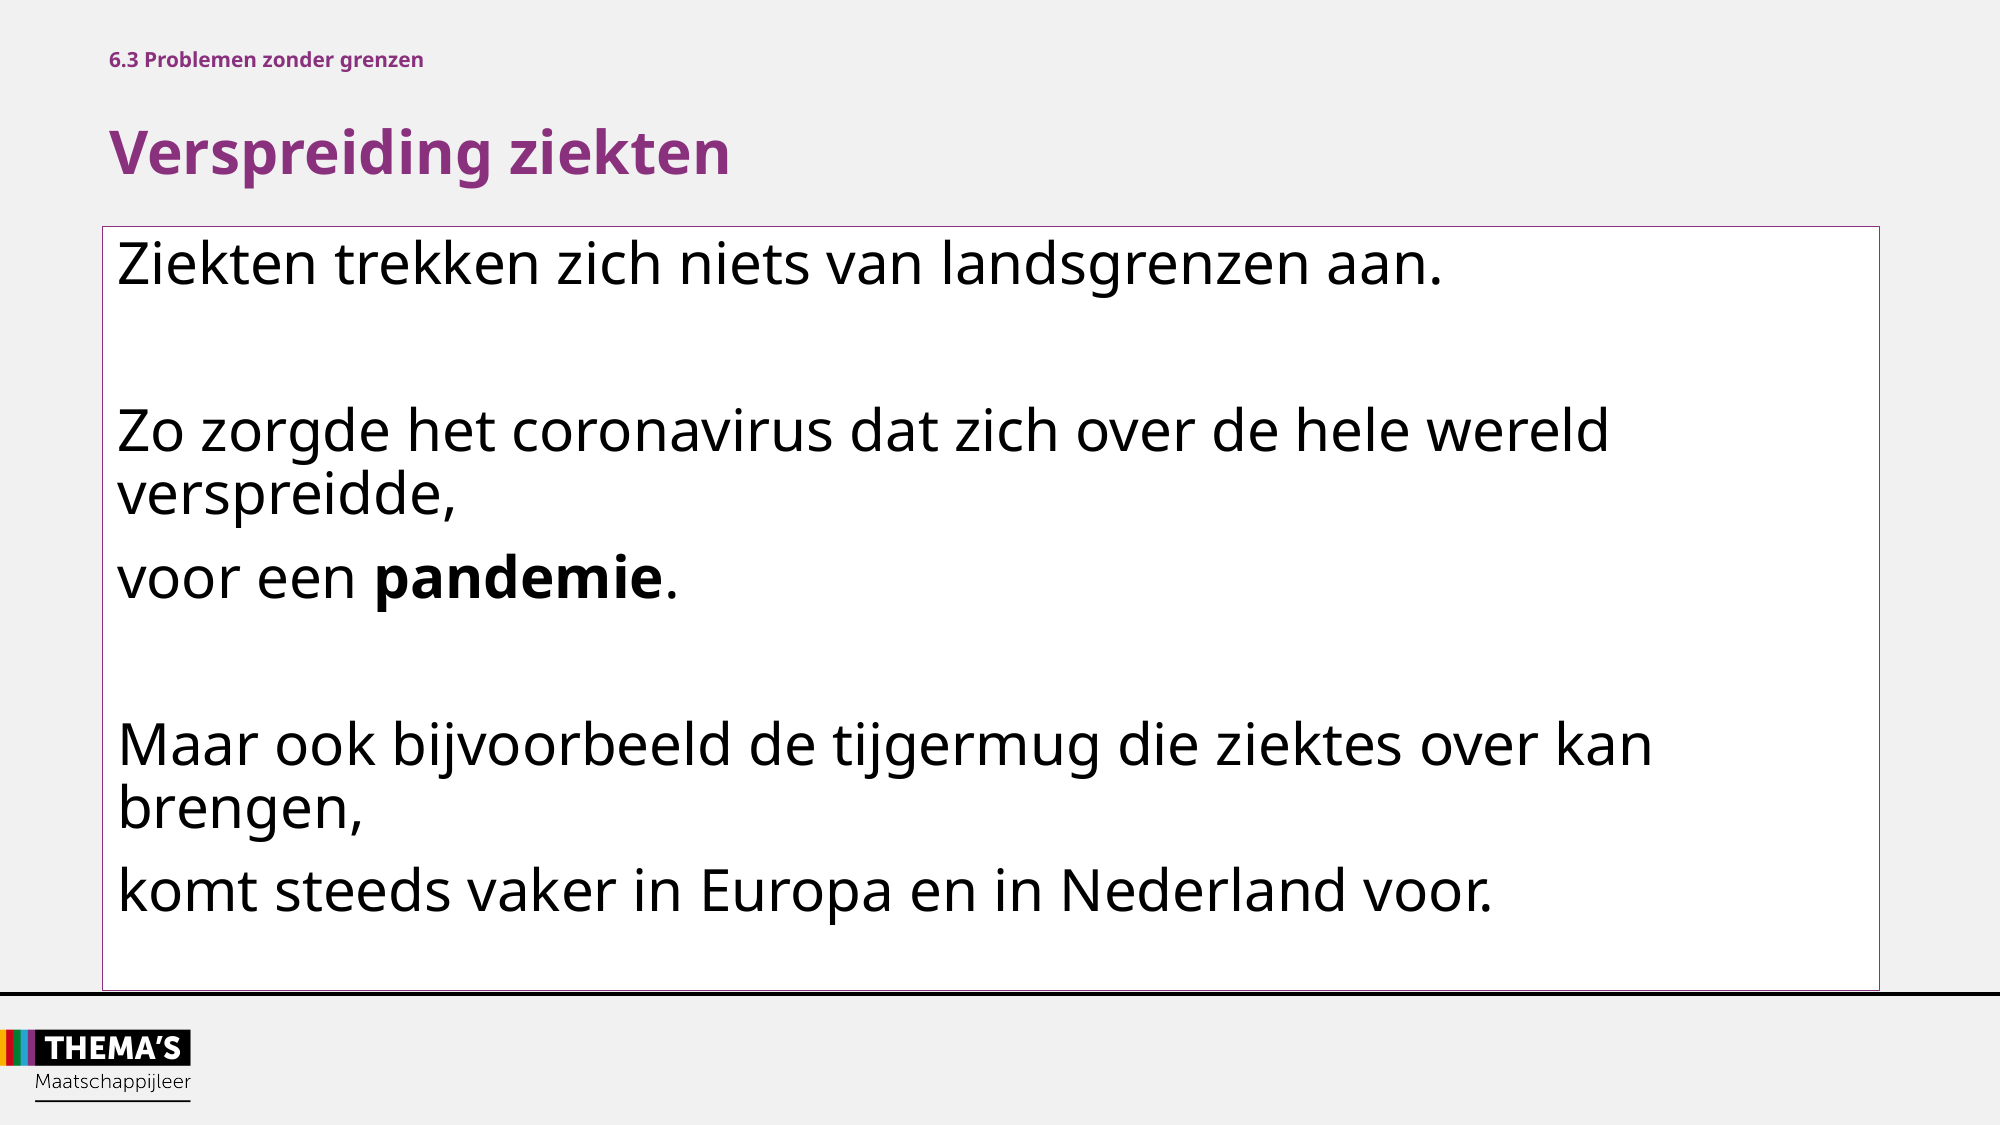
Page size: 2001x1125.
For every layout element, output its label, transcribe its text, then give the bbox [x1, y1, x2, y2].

list Verspreiding ziekten [94, 114, 1879, 205]
list Ziekten trekken zich niets van landsgrenzen aan. Zo zorgde het coronavirus dat zich over de hele wereld verspreidde, voor een pandemie. Maar ook bijvoorbeeld de tijgermug die ziektes over kan brengen, komt steeds vaker in Europa en in Nederland voor. [102, 226, 1880, 991]
picture [0, 993, 203, 1125]
list 6.3 Problemen zonder grenzen [94, 33, 941, 88]
